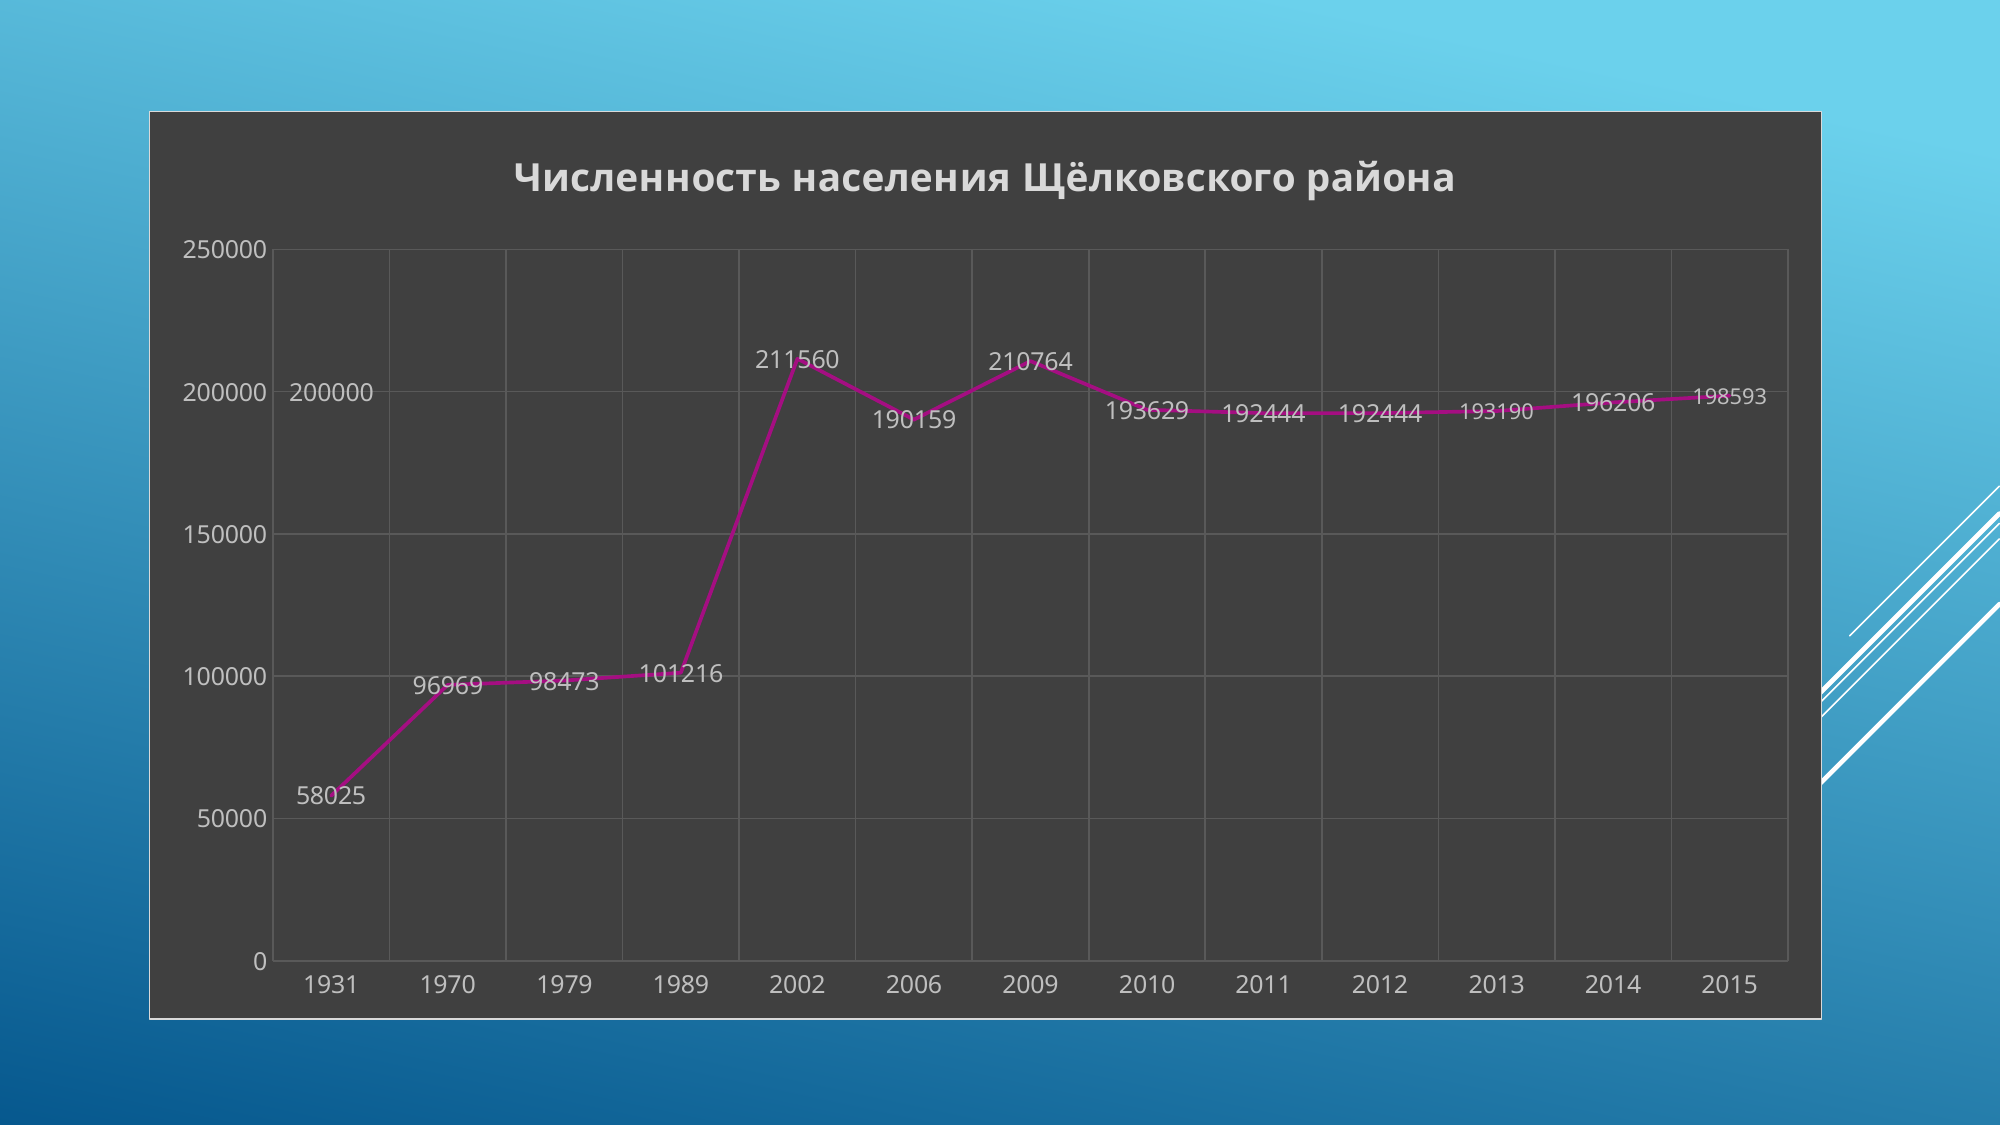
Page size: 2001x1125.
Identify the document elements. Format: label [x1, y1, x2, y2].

chart [148, 110, 1823, 1021]
